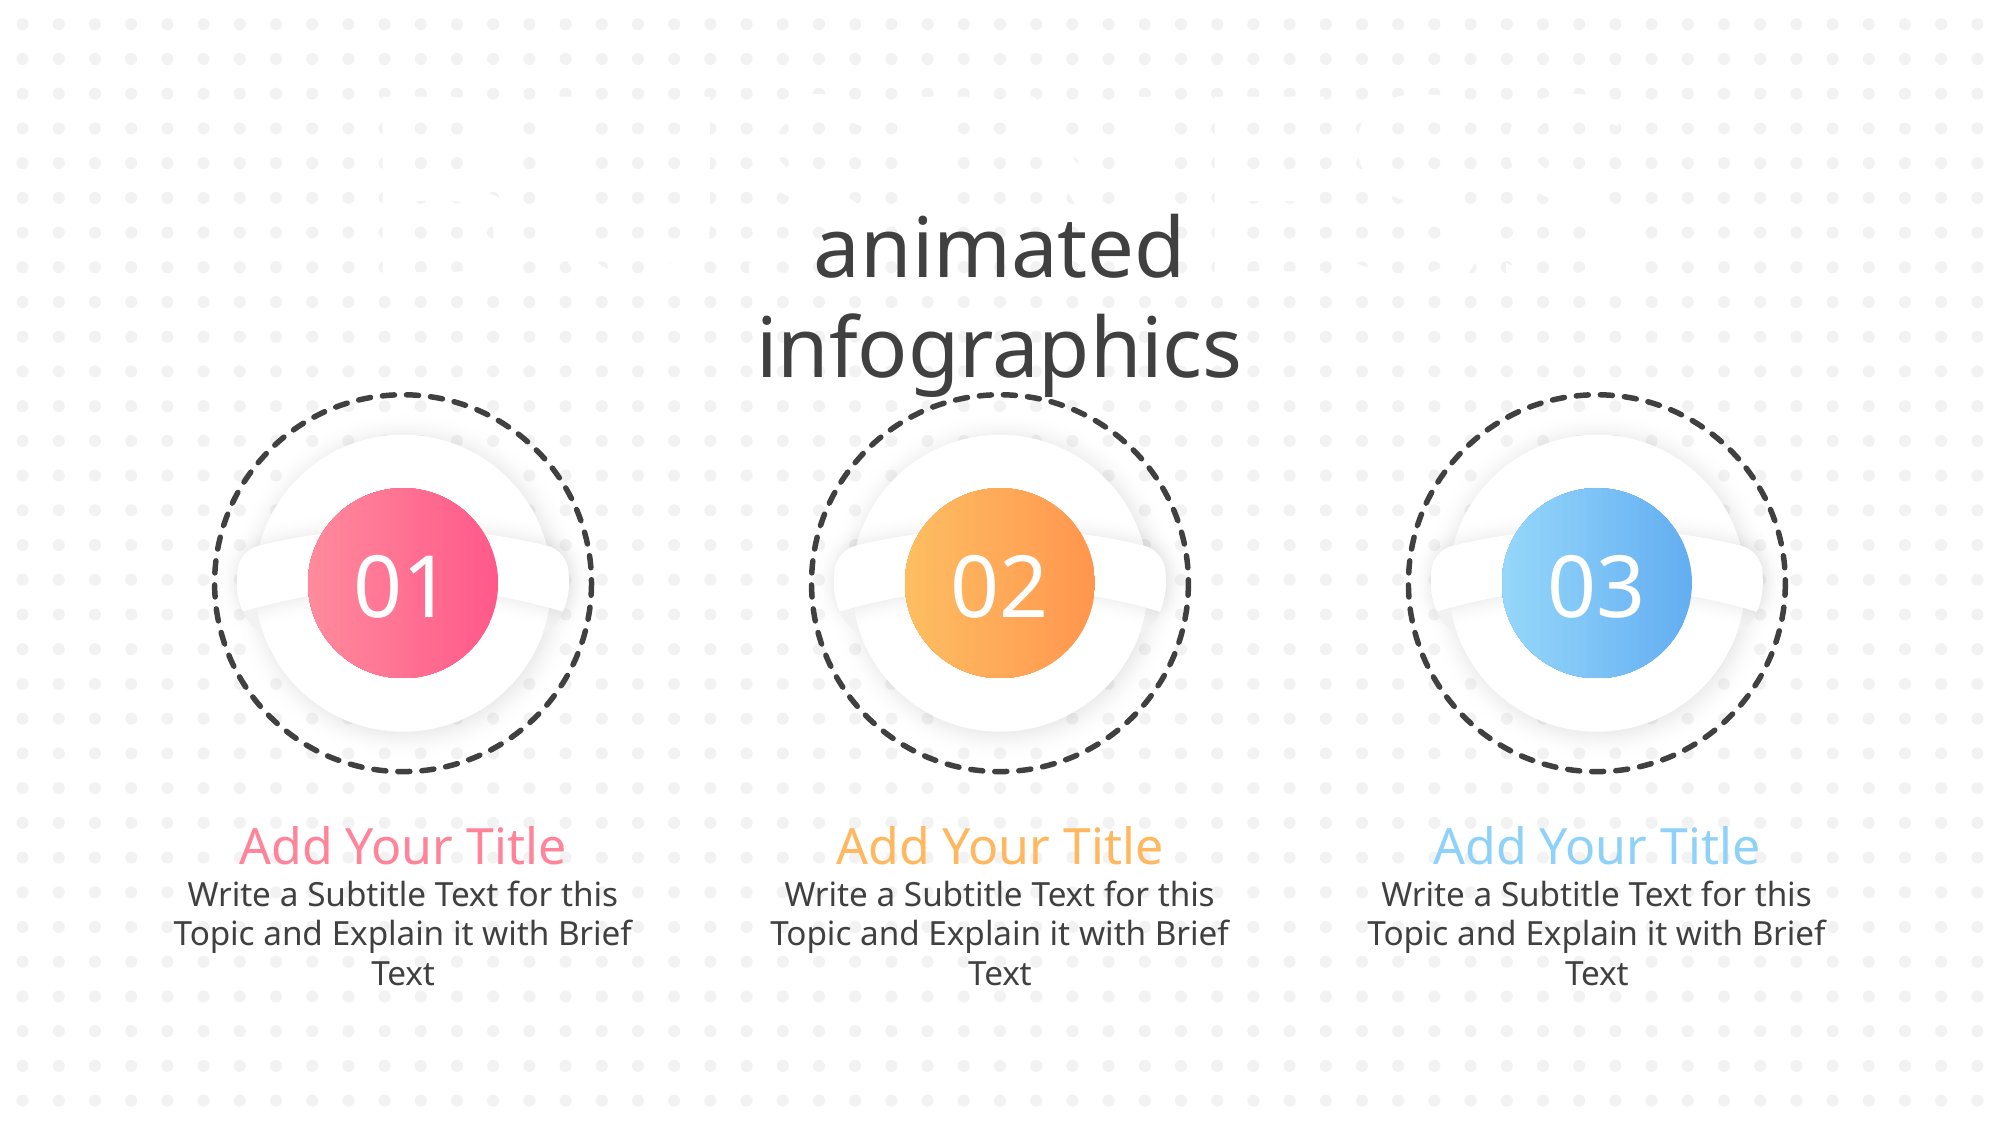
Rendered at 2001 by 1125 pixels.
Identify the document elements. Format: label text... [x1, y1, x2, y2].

text_box [215, 534, 223, 552]
text_box [1185, 576, 1192, 598]
text_box [1048, 402, 1066, 409]
text_box [1621, 394, 1639, 402]
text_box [1430, 434, 1763, 732]
text_box [213, 606, 222, 624]
text_box [371, 766, 389, 774]
text_box [451, 399, 469, 409]
text_box [474, 407, 491, 418]
text_box [992, 768, 1010, 775]
text_box [1408, 534, 1417, 552]
text_box [325, 753, 342, 764]
text_box [1541, 761, 1559, 770]
text_box [1767, 506, 1778, 524]
text_box [347, 761, 365, 770]
text_box [211, 582, 218, 600]
text_box [1039, 761, 1057, 770]
text_box [930, 402, 947, 410]
text_box Write a Subtitle Text for this Topic and Explain it with Brief Text [752, 865, 1248, 1000]
text_box [218, 629, 228, 647]
text_box [1420, 652, 1430, 670]
text_box [1565, 766, 1583, 774]
text_box [1782, 576, 1789, 598]
text_box [1773, 628, 1782, 646]
text_box [508, 732, 523, 741]
text_box [419, 766, 437, 774]
text_box [586, 552, 594, 571]
text_box [1763, 488, 1768, 502]
text_box [356, 394, 374, 403]
text_box [900, 742, 917, 754]
text_box [220, 511, 231, 529]
text_box [229, 490, 236, 506]
text_box [809, 558, 816, 576]
text_box [1167, 651, 1178, 668]
text_box [226, 652, 236, 670]
text_box [1407, 606, 1415, 624]
text_box [1681, 741, 1698, 753]
text_box [1645, 399, 1663, 409]
text_box [1414, 511, 1425, 529]
text_box [1549, 394, 1568, 403]
text_box Add Your Title [782, 807, 1218, 865]
text_box [922, 753, 939, 764]
text_box [887, 420, 904, 433]
text_box [1085, 741, 1101, 753]
text_box [1689, 417, 1706, 430]
text_box [1497, 742, 1514, 754]
text_box [968, 766, 986, 774]
text_box [581, 529, 591, 547]
text_box [570, 651, 581, 668]
text_box [1588, 768, 1607, 775]
text_box [1105, 732, 1120, 741]
text_box [283, 732, 299, 742]
text_box [333, 400, 350, 410]
text_box Add Your Title [185, 807, 621, 865]
text_box [1063, 752, 1080, 763]
text_box [443, 761, 460, 770]
text_box [1597, 392, 1616, 399]
text_box [1484, 420, 1501, 433]
text_box [908, 409, 925, 420]
text_box [811, 534, 820, 552]
text_box [1176, 628, 1186, 646]
text_box [1016, 766, 1034, 774]
text_box [1702, 732, 1717, 741]
text_box [1573, 392, 1592, 399]
text_box [1659, 752, 1677, 763]
text_box [1775, 529, 1784, 547]
text_box [1178, 529, 1188, 547]
text_box [1780, 552, 1788, 571]
text_box [1182, 604, 1190, 622]
text_box [1636, 761, 1654, 770]
text_box [817, 511, 828, 529]
text_box [826, 490, 833, 506]
text_box [427, 394, 446, 402]
text_box [495, 417, 512, 430]
text_box [1527, 400, 1544, 410]
text_box [585, 604, 593, 622]
text_box [1519, 753, 1536, 764]
text_box [466, 752, 483, 763]
text_box [303, 742, 320, 754]
text_box [1764, 651, 1775, 668]
text_box [1405, 558, 1413, 576]
text_box [395, 768, 413, 775]
text_box [1170, 506, 1181, 524]
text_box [236, 434, 569, 732]
text_box Write a Subtitle Text for this Topic and Explain it with Brief Text [1349, 865, 1845, 1000]
text_box [1477, 732, 1493, 742]
text_box [212, 558, 219, 576]
text_box [574, 506, 584, 524]
text_box [588, 576, 595, 598]
text_box [1423, 490, 1430, 506]
text_box [1405, 582, 1412, 600]
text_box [833, 434, 1166, 732]
text_box [290, 420, 307, 433]
text_box BUSINESS [269, 10, 1731, 356]
text_box [1779, 604, 1787, 622]
text_box [569, 488, 575, 502]
text_box animated infographics [569, 186, 1431, 402]
text_box [1613, 766, 1631, 774]
text_box [823, 652, 833, 670]
text_box [1166, 488, 1172, 502]
text_box Add Your Title [1379, 807, 1815, 865]
text_box [944, 761, 962, 770]
text_box [1183, 552, 1191, 571]
text_box [1071, 407, 1088, 418]
text_box [815, 629, 825, 647]
text_box [311, 409, 328, 420]
text_box [810, 606, 818, 624]
text_box [1412, 629, 1422, 647]
text_box Write a Subtitle Text for this Topic and Explain it with Brief Text [155, 865, 651, 1000]
text_box [808, 582, 815, 600]
text_box [880, 732, 896, 742]
text_box [403, 392, 422, 399]
text_box [579, 628, 589, 646]
text_box [1092, 417, 1109, 430]
text_box [1505, 409, 1522, 420]
text_box [1668, 407, 1685, 418]
text_box [379, 392, 398, 399]
text_box [488, 741, 504, 753]
